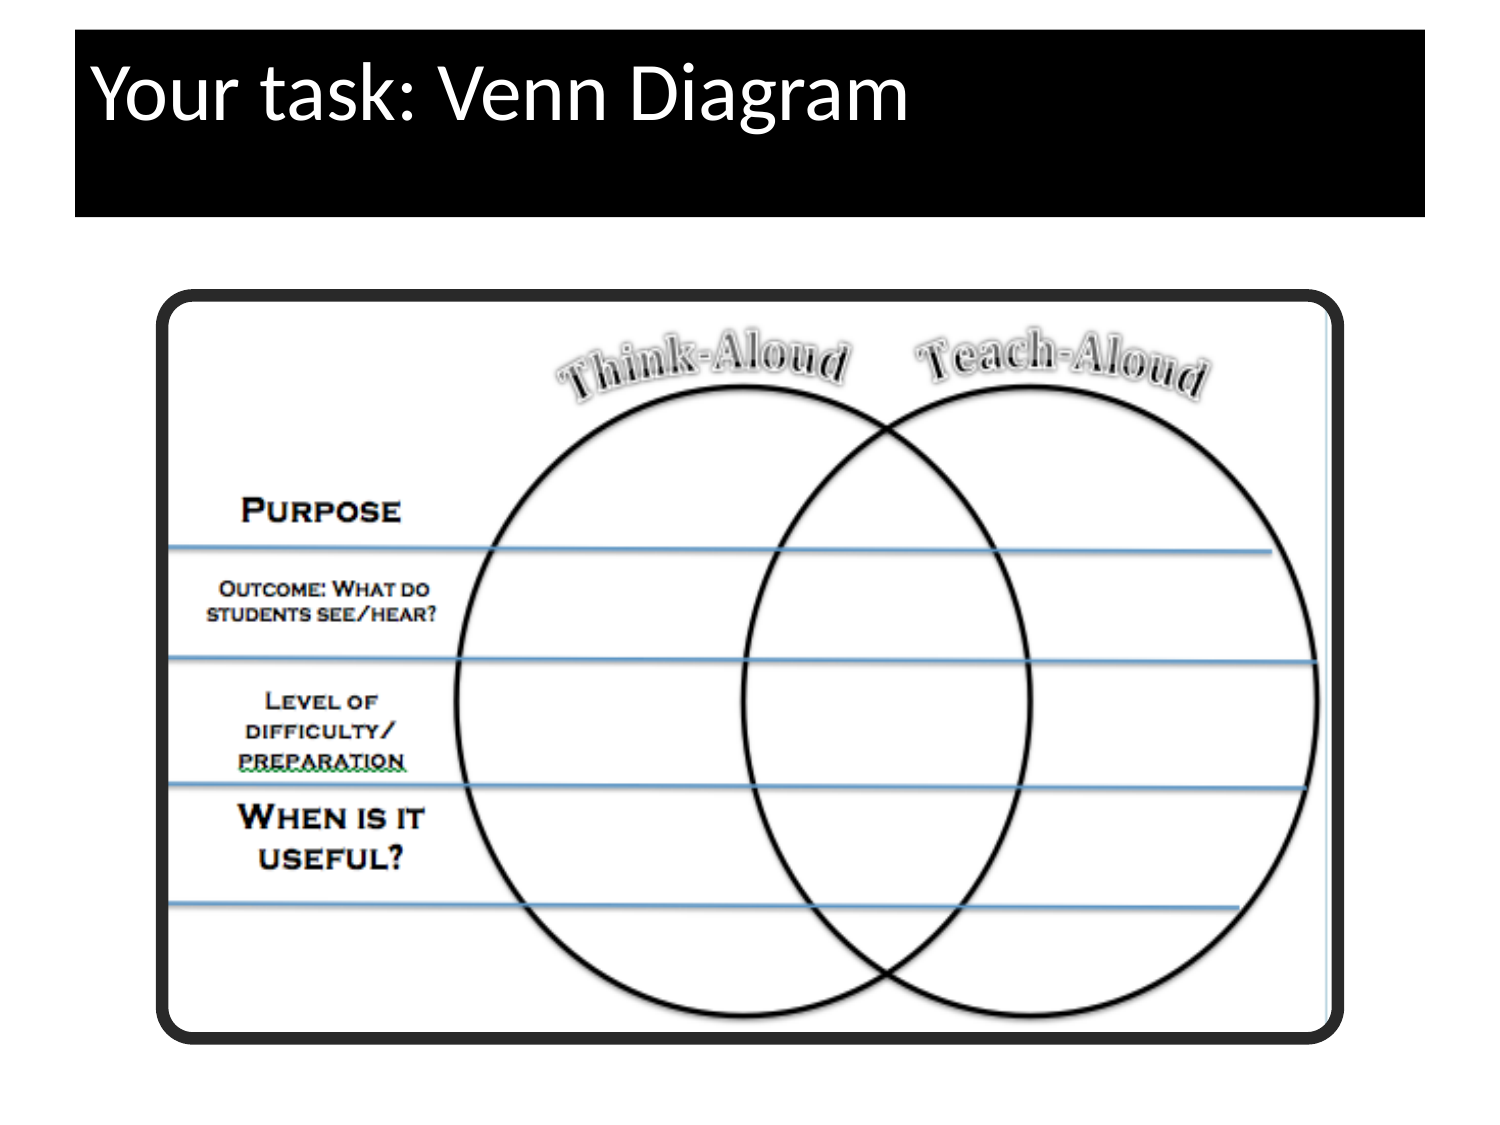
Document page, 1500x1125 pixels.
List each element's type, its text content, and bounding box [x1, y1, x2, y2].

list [161, 295, 1339, 1039]
title Your task: Venn Diagram [75, 29, 1425, 218]
